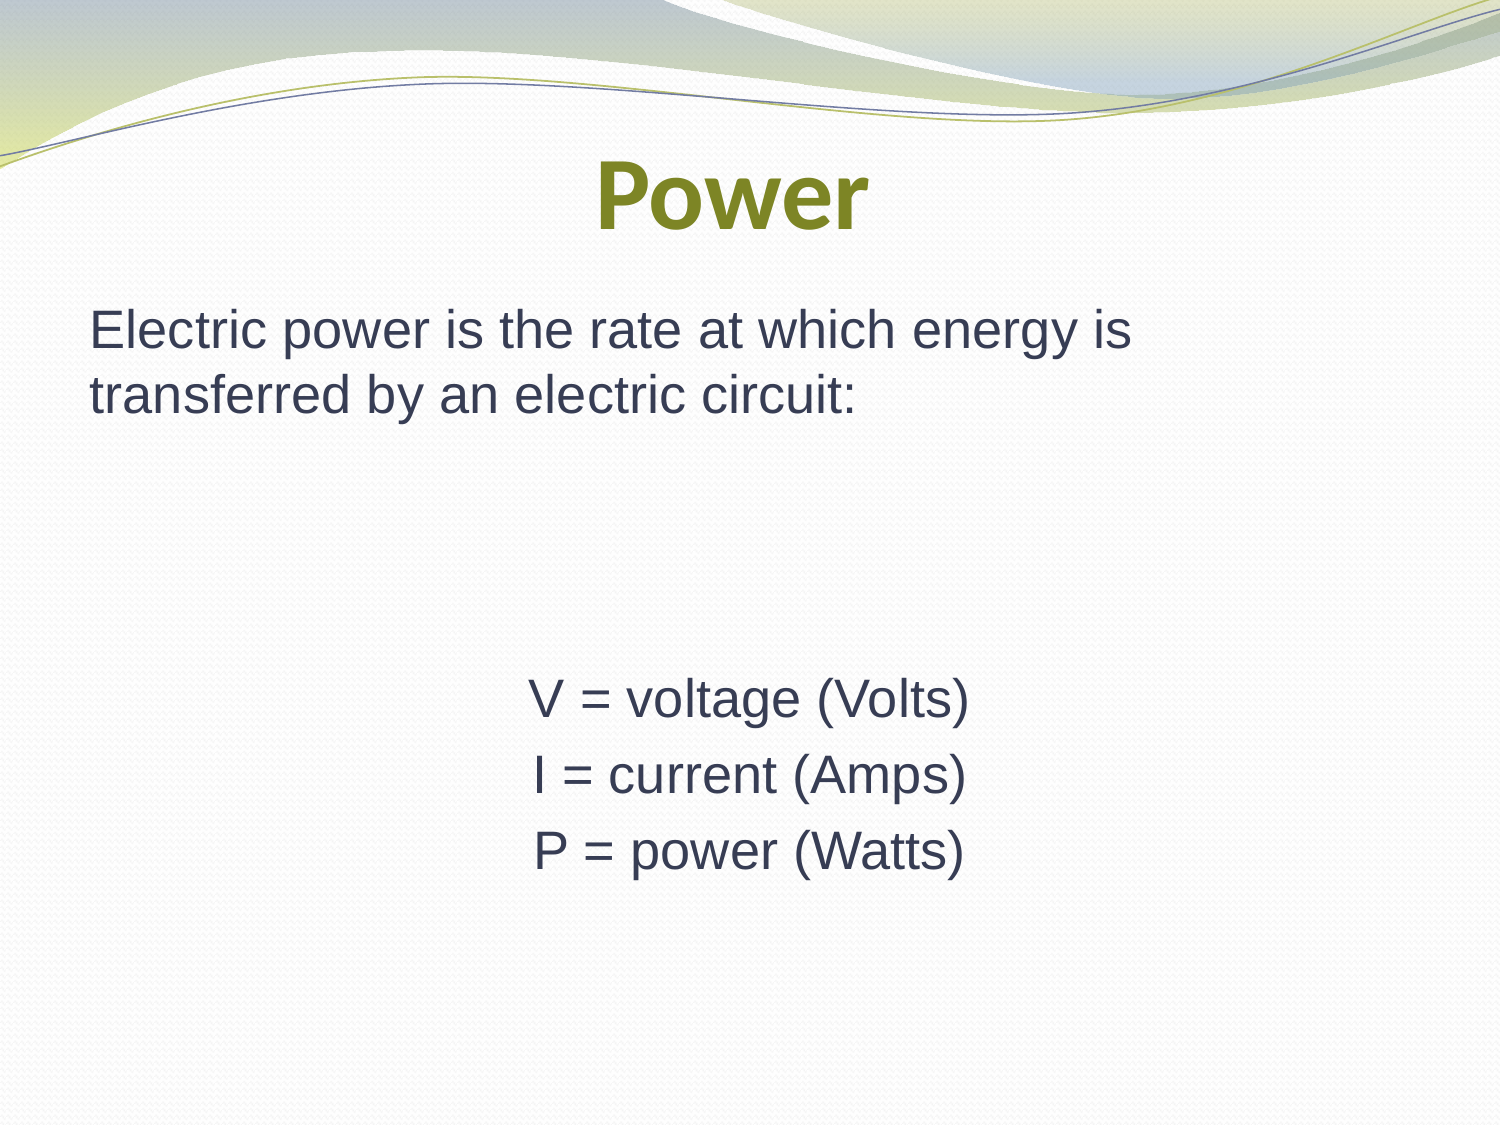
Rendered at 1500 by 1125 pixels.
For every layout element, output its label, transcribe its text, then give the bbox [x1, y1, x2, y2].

title Power [58, 62, 1409, 251]
